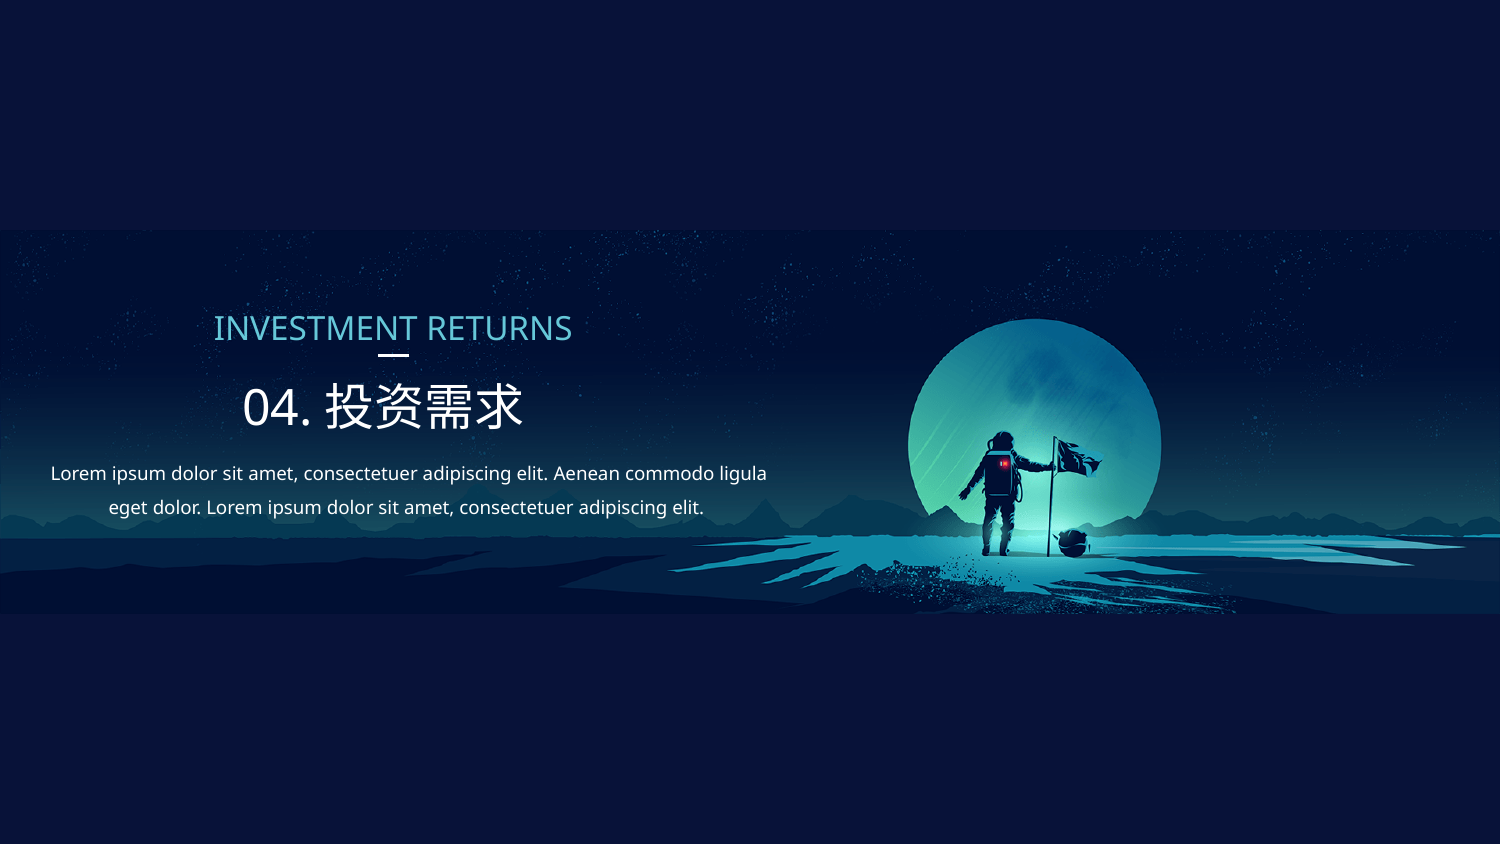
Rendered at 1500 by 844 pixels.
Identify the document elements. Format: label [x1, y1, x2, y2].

picture [0, 230, 1500, 614]
